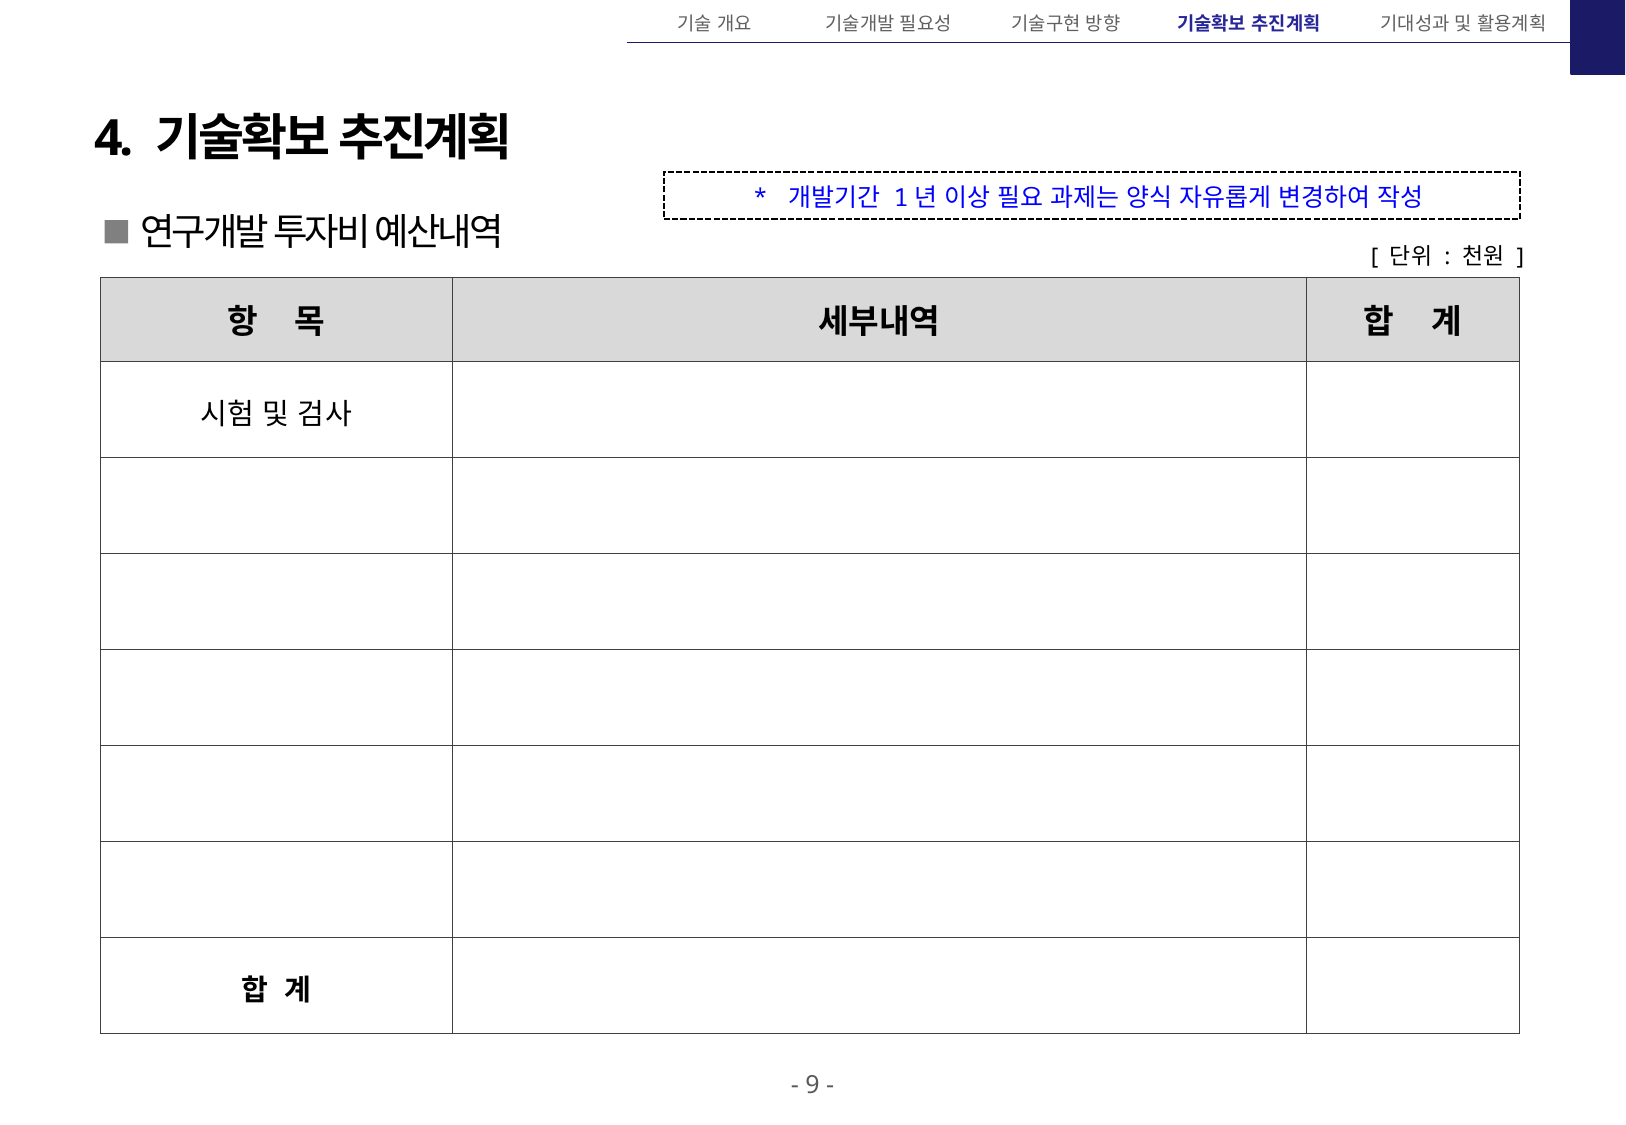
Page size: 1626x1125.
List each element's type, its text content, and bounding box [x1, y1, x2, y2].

table_cell [101, 458, 452, 553]
table_cell [1307, 842, 1519, 937]
table_header 세부내역 [453, 278, 1306, 361]
table_cell [453, 554, 1306, 649]
text_box 기대성과 및 활용계획 [1334, 7, 1593, 43]
text_box 기술구현 방향 [968, 7, 1139, 43]
table_cell [453, 842, 1306, 937]
text_box 기술확보 추진계획 [1139, 7, 1334, 43]
table_cell [453, 362, 1306, 457]
table_cell [101, 650, 452, 745]
table_cell [453, 650, 1306, 745]
text_box 기술 개요 [626, 7, 791, 43]
table_cell [101, 746, 452, 841]
table_cell [1307, 650, 1519, 745]
text_box [ 단위 : 천원 ] [1344, 237, 1540, 277]
table_cell [1307, 554, 1519, 649]
table_cell [1307, 746, 1519, 841]
table_cell [453, 746, 1306, 841]
table_cell [453, 938, 1306, 1033]
table_cell [1307, 458, 1519, 553]
table_cell [1307, 362, 1519, 457]
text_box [84, 200, 795, 262]
table_header 합 계 [1307, 278, 1519, 361]
table_cell [101, 554, 452, 649]
text_box * 개발기간 1년 이상 필요 과제는 양식 자유롭게 변경하여 작성 [663, 171, 1520, 220]
table_cell 시험 및 검사 [101, 362, 452, 457]
table_header 항 목 [101, 278, 452, 361]
table_cell [1307, 938, 1519, 1033]
text_box 4. 기술확보 추진계획 [79, 97, 757, 173]
table_cell [453, 458, 1306, 553]
table_cell [101, 842, 452, 937]
text_box 기술개발 필요성 [791, 7, 968, 43]
table_cell 합 계 [101, 938, 452, 1033]
